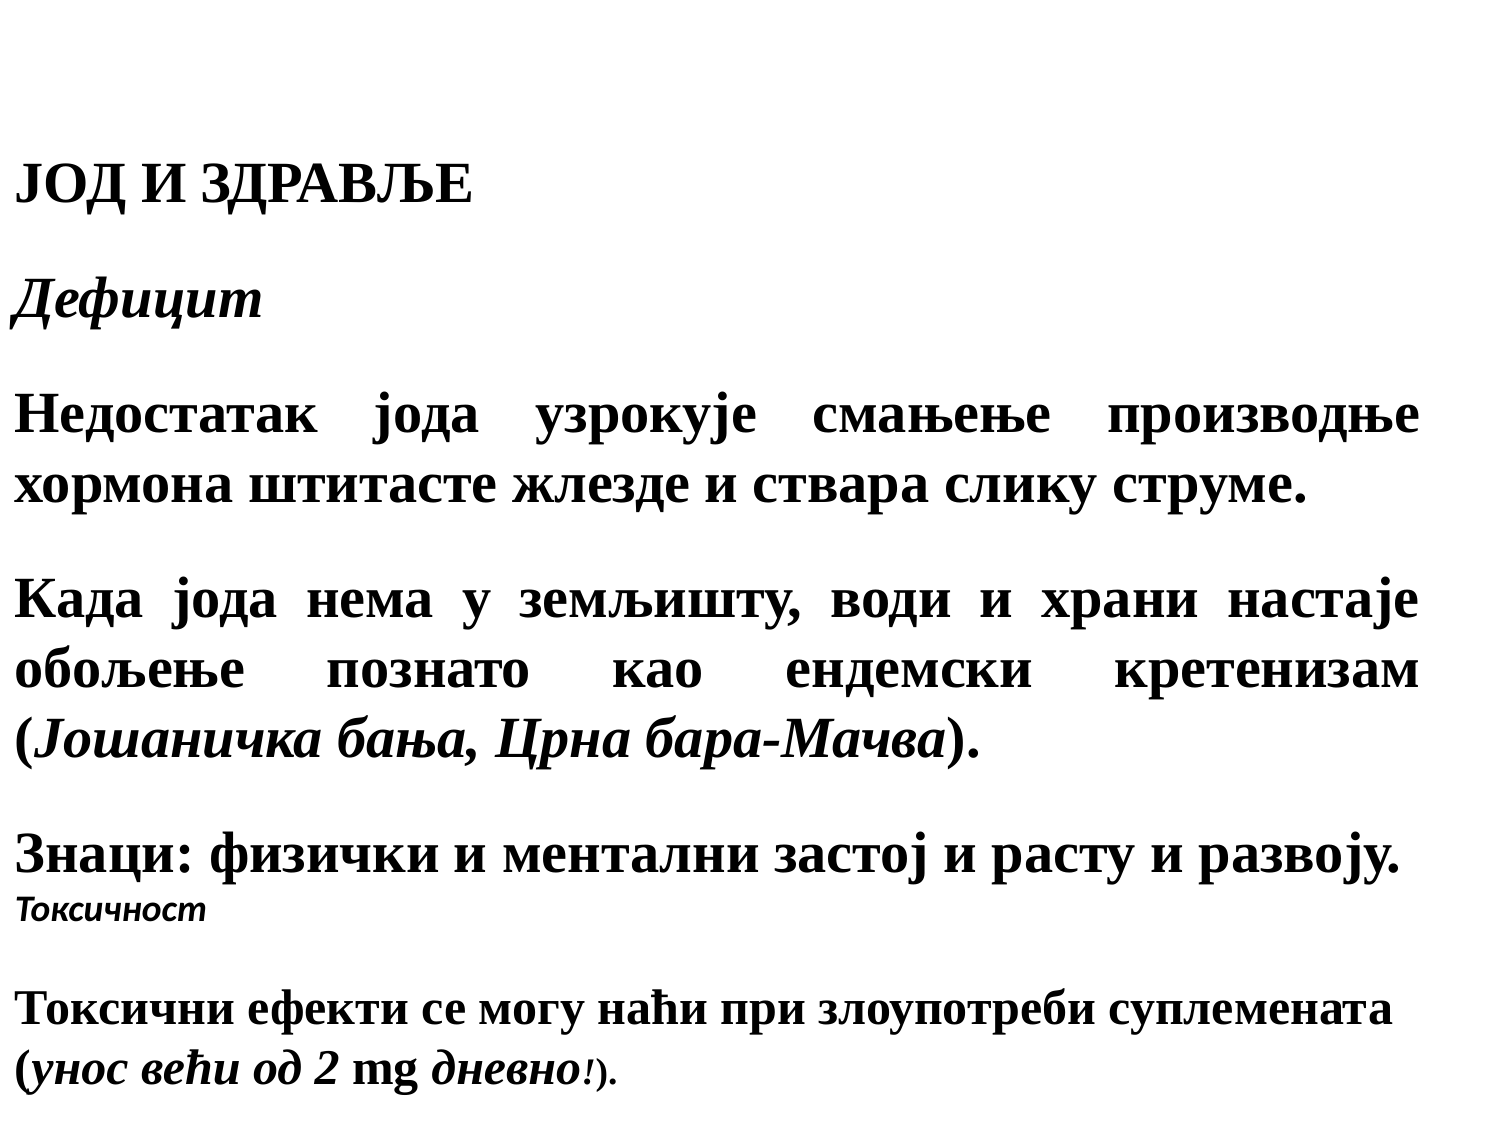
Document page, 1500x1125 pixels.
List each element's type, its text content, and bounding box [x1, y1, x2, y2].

text_box ЈОД И ЗДРАВЉЕ Дефицит Недостатак јода узрокује смањење производње хормона штитасте жлезде и ствара слику струме. Када јода нема у земљишту, води и храни настаје обољење познато као ендемски кретенизам (Јошаничка бања, Црна бара-Мачва). Знаци: физички и ментални застој и расту и развоју. Токсичност Токсични ефекти се могу наћи при злоупотреби суплемената (унос већи од 2 mg дневно!). [0, 137, 1436, 1125]
